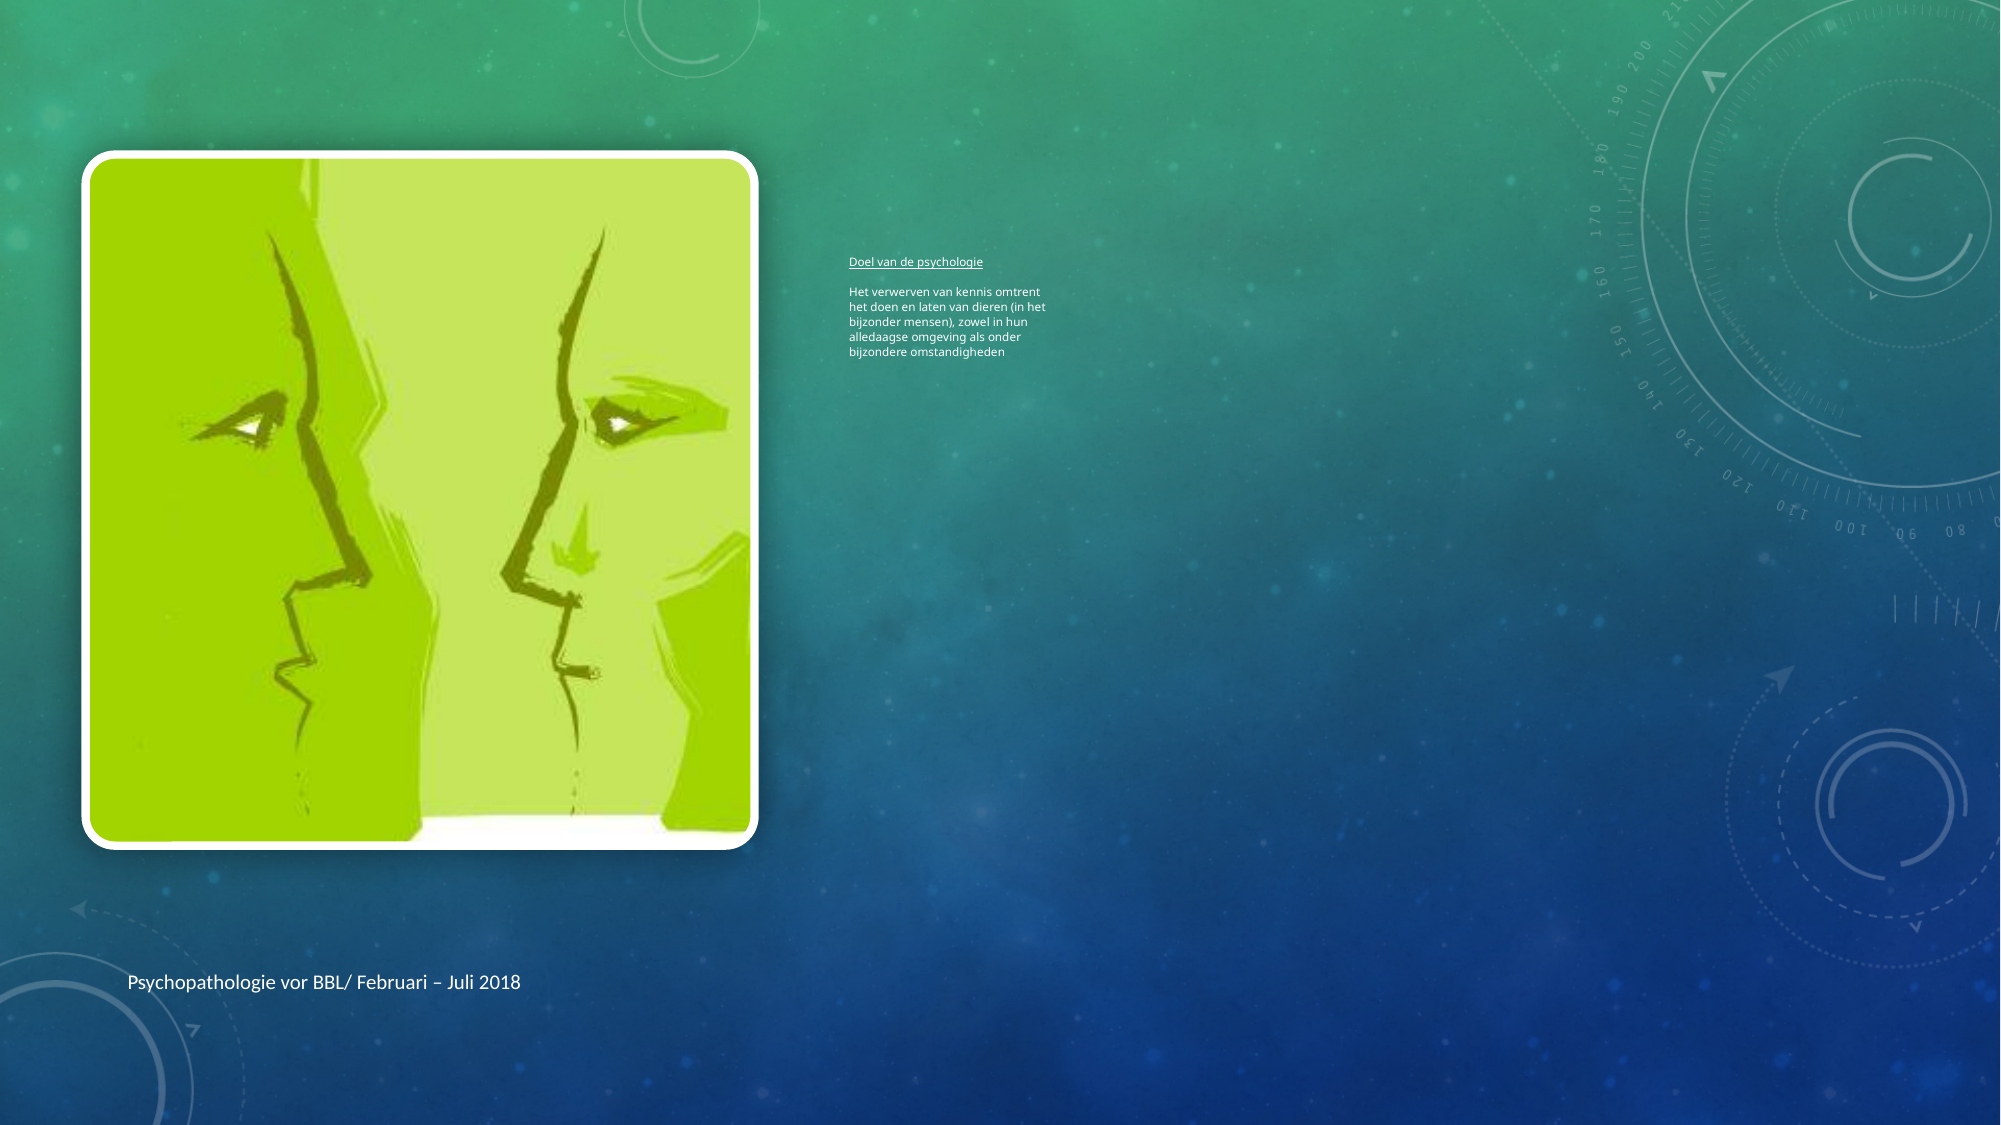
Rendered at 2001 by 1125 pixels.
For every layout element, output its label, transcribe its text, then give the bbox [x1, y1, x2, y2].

title [1050, 99, 1895, 172]
footer Psychopathologie vor BBL/ Februari – Juli 2018 [112, 963, 609, 1025]
list Doel van de psychologie Het verwerven van kennis omtrent het doen en laten van dieren (in het bijzonder mensen), zowel in hun alledaagse omgeving als onder bijzondere omstandigheden [834, 172, 1895, 370]
picture [0, 0, 2001, 1125]
